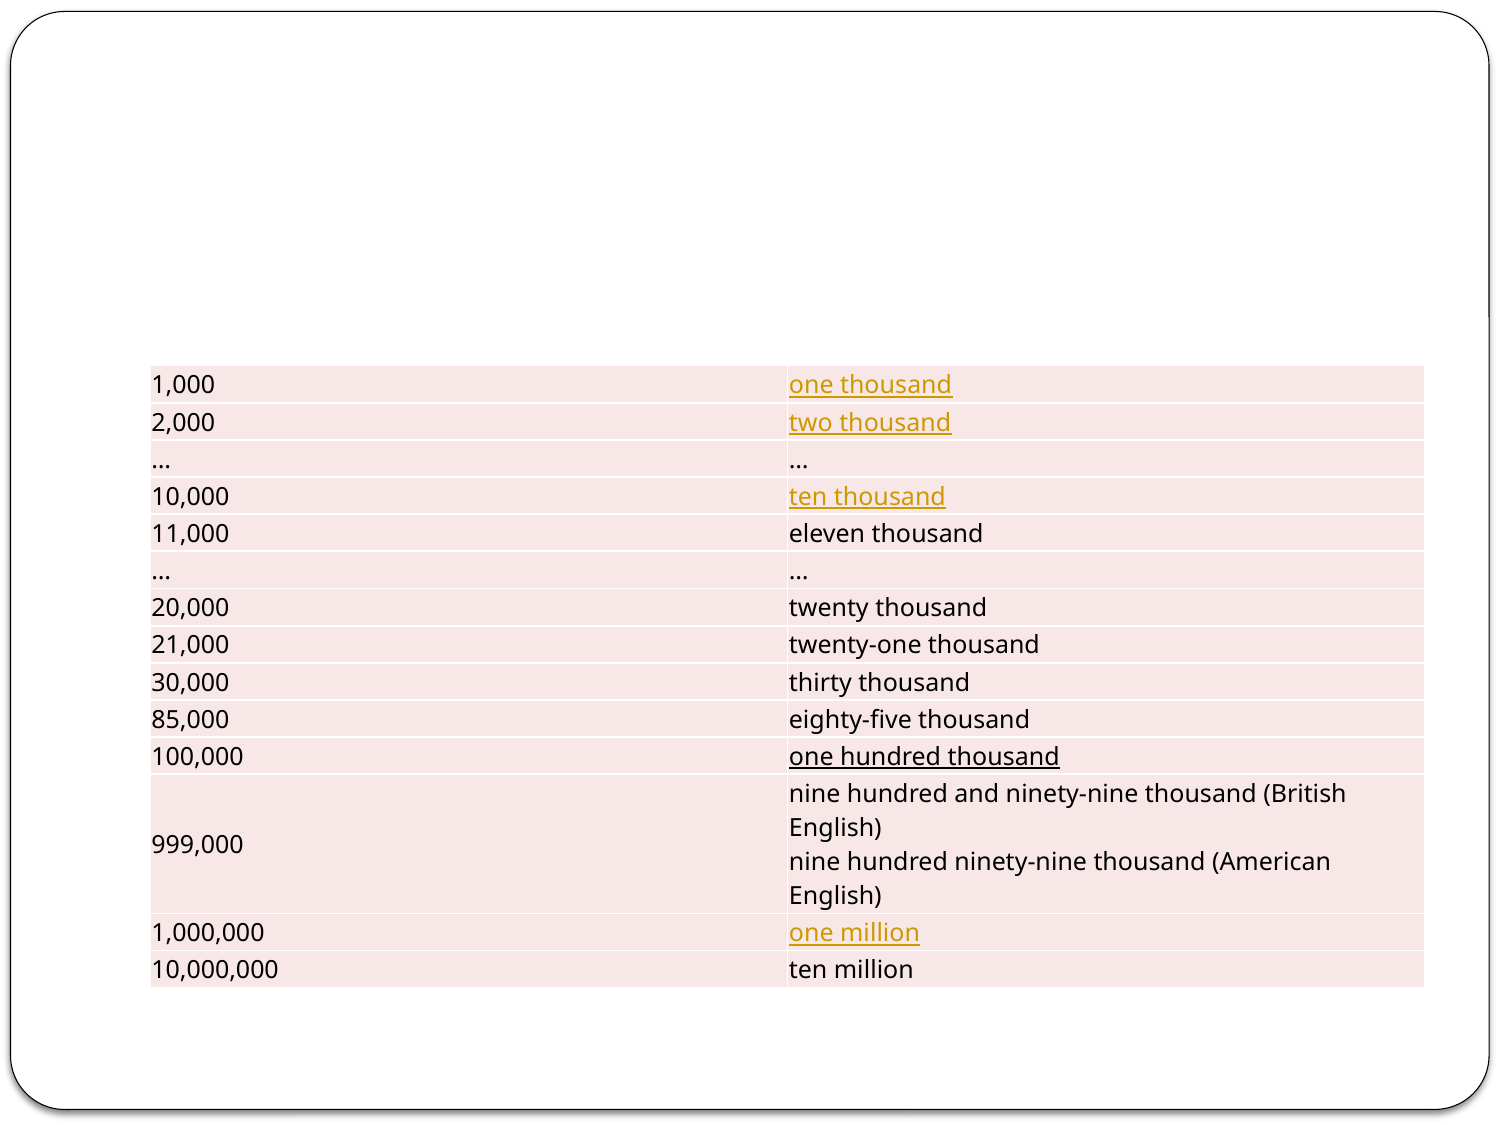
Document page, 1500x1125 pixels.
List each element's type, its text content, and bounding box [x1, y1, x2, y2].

table_cell 21,000 [151, 627, 787, 662]
table_cell eleven thousand [788, 515, 1424, 550]
table_cell … [151, 552, 787, 588]
table_cell eighty-five thousand [788, 701, 1424, 736]
table_cell 100,000 [151, 738, 787, 773]
table_cell 85,000 [151, 701, 787, 736]
table_cell … [151, 441, 787, 476]
table_cell … [788, 441, 1424, 476]
table_header 1,000 [151, 366, 787, 402]
table_cell one hundred thousand [788, 738, 1424, 773]
table_cell 999,000 [151, 775, 787, 913]
table_cell twenty thousand [788, 589, 1424, 625]
table_cell 11,000 [151, 515, 787, 550]
table_cell one million [788, 914, 1424, 950]
table_cell 20,000 [151, 589, 787, 625]
table_cell thirty thousand [788, 664, 1424, 699]
table_cell nine hundred and ninety-nine thousand (British English) nine hundred ninety-nine thousand (American English) [788, 775, 1424, 913]
table_cell two thousand [788, 404, 1424, 439]
table_cell 1,000,000 [151, 914, 787, 950]
table_cell ten million [788, 951, 1424, 987]
table_cell ten thousand [788, 478, 1424, 513]
table_cell … [788, 552, 1424, 588]
table_cell twenty-one thousand [788, 627, 1424, 662]
table_cell 2,000 [151, 404, 787, 439]
table_cell 10,000,000 [151, 951, 787, 987]
table_header one thousand [788, 366, 1424, 402]
table_cell 10,000 [151, 478, 787, 513]
table_cell 30,000 [151, 664, 787, 699]
